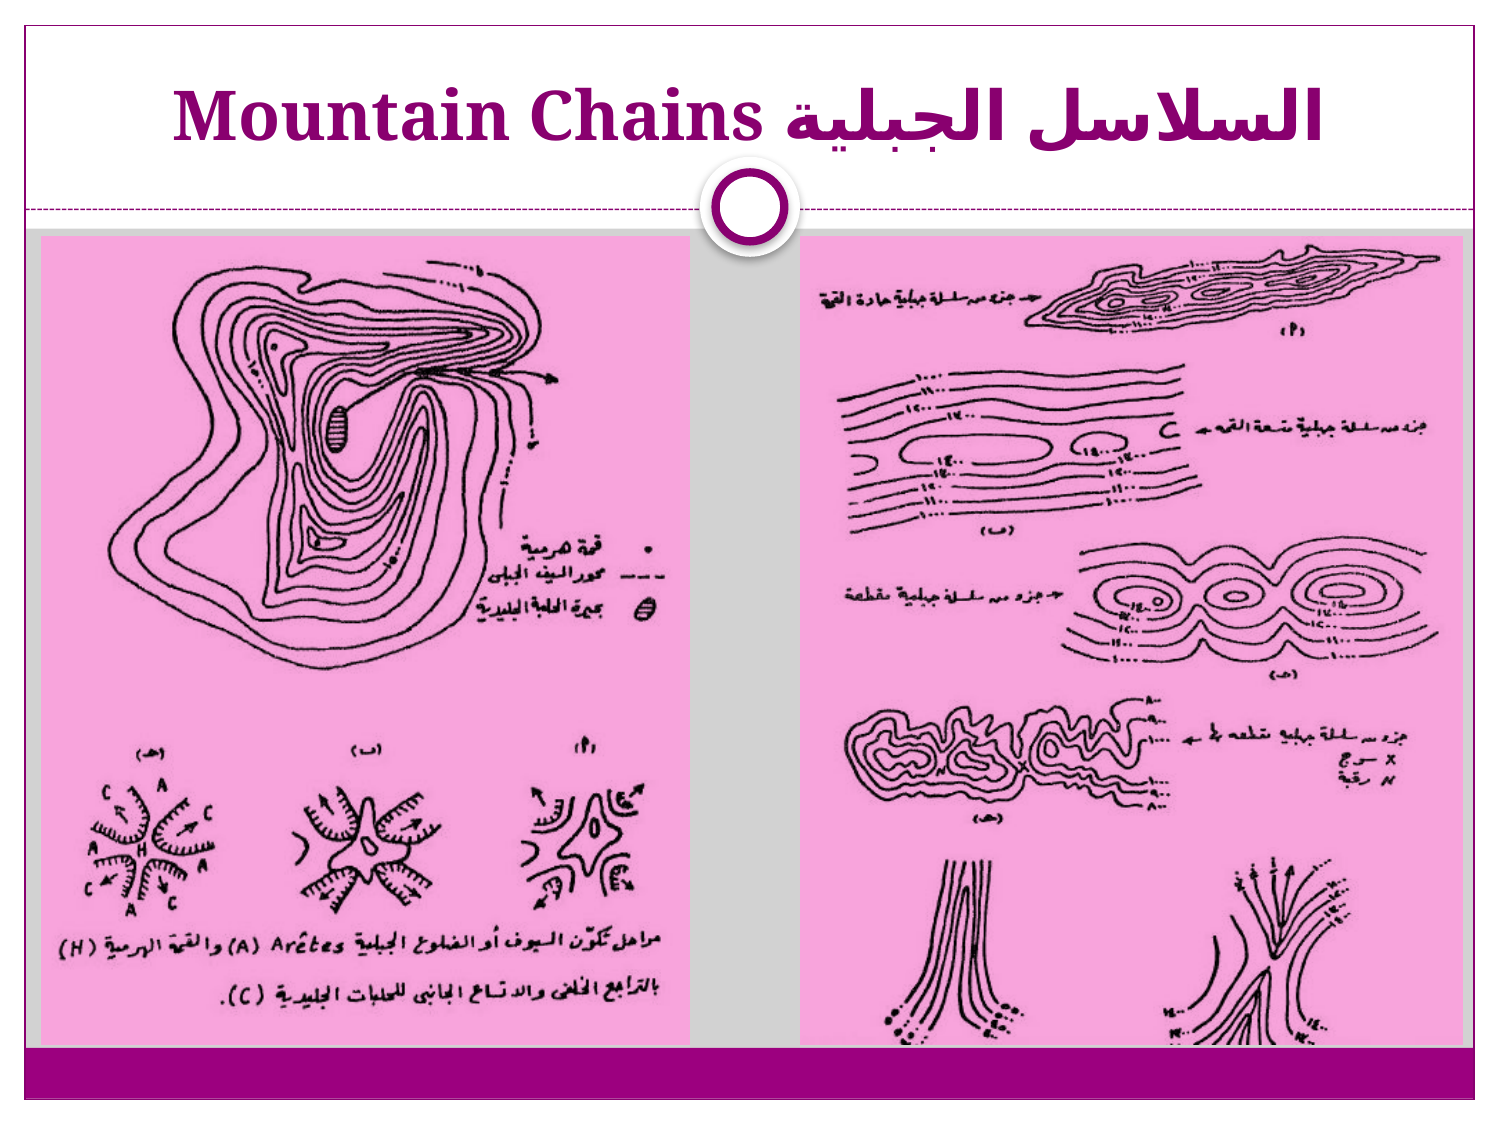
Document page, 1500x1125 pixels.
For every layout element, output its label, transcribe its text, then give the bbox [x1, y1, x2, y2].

picture [41, 235, 690, 1045]
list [799, 235, 1463, 1045]
title السلاسل الجبلية Mountain Chains [49, 37, 1450, 162]
